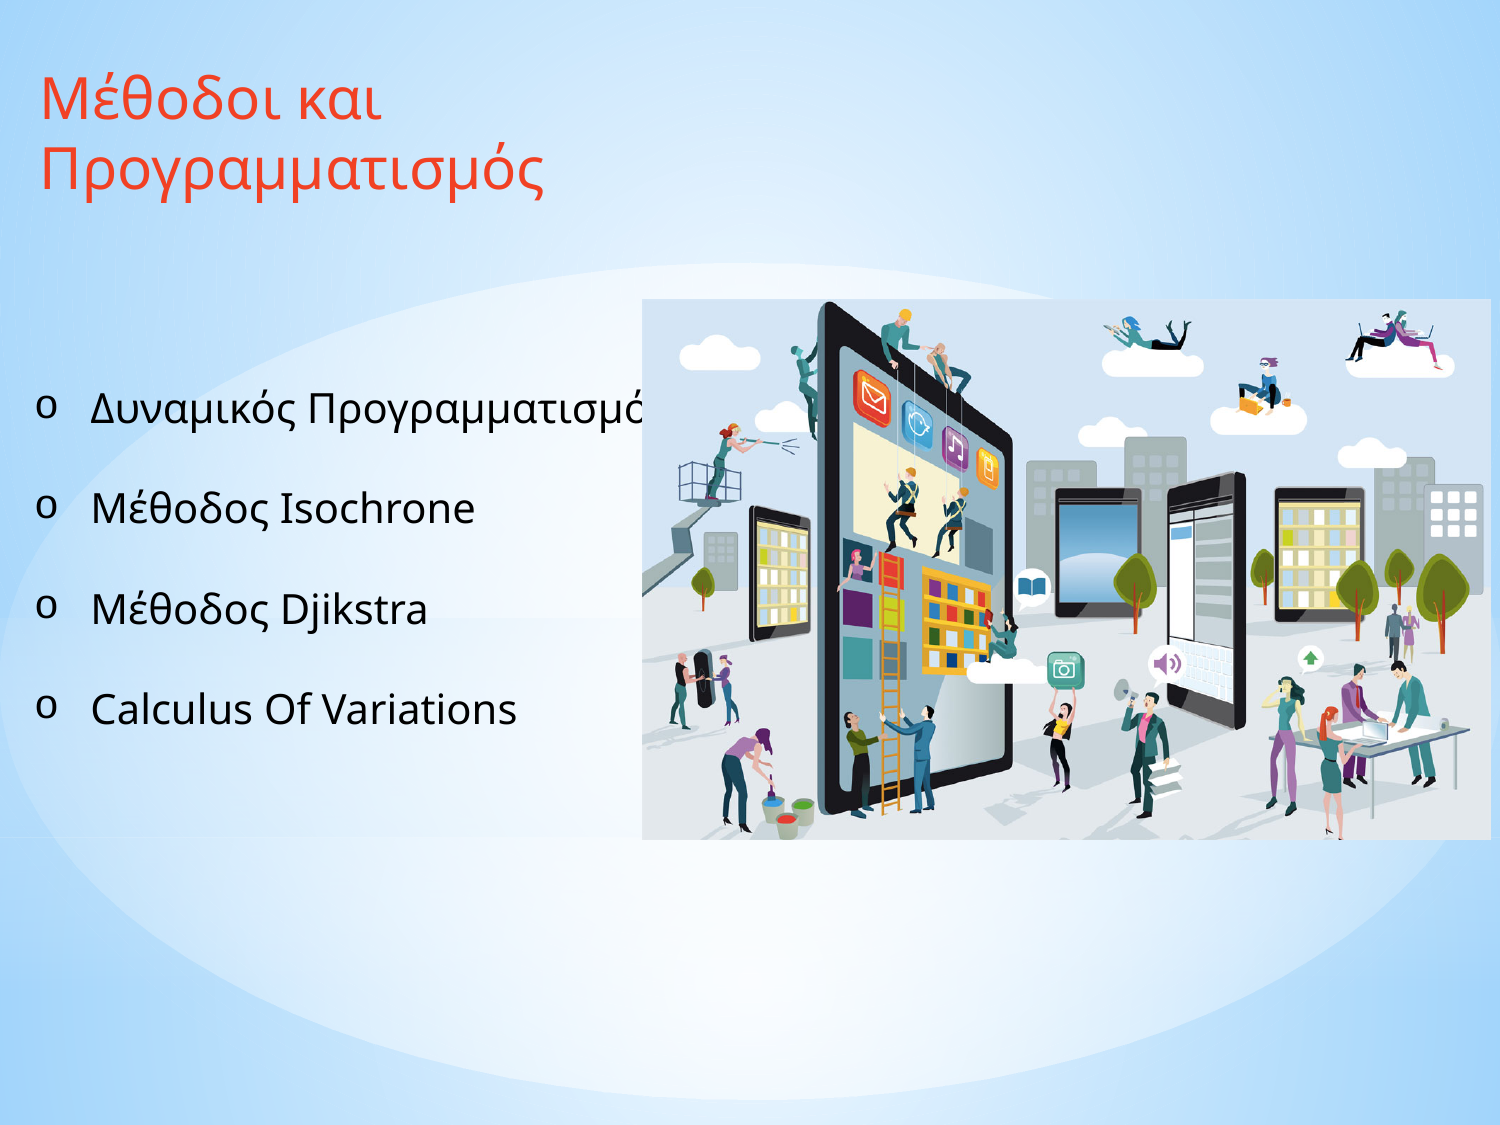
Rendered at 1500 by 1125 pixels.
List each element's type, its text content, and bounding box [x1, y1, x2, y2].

text_box Μέθοδοι και Προγραμματισμός [24, 53, 688, 209]
picture [642, 299, 1492, 841]
text_box Δυναμικός Προγραμματισμός Μέθοδος Isochrone Μέθοδος Djikstra Calculus Of Variations [19, 374, 636, 790]
